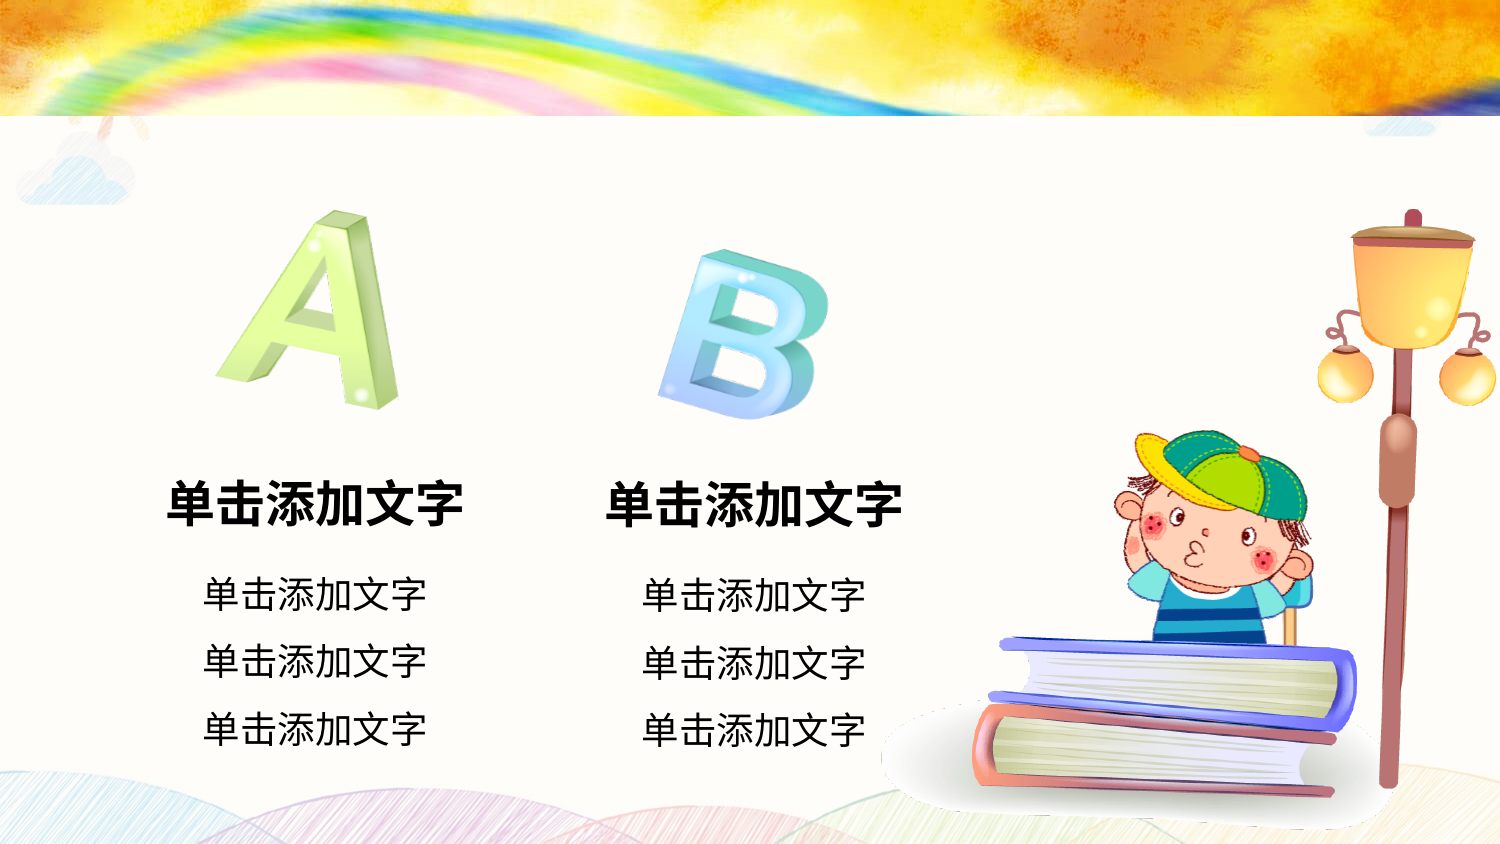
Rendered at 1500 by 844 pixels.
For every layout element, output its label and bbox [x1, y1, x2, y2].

picture [184, 196, 429, 434]
picture [0, 0, 1500, 116]
picture [868, 188, 1500, 844]
picture [630, 228, 869, 443]
text_box [587, 466, 921, 762]
text_box [148, 465, 483, 761]
